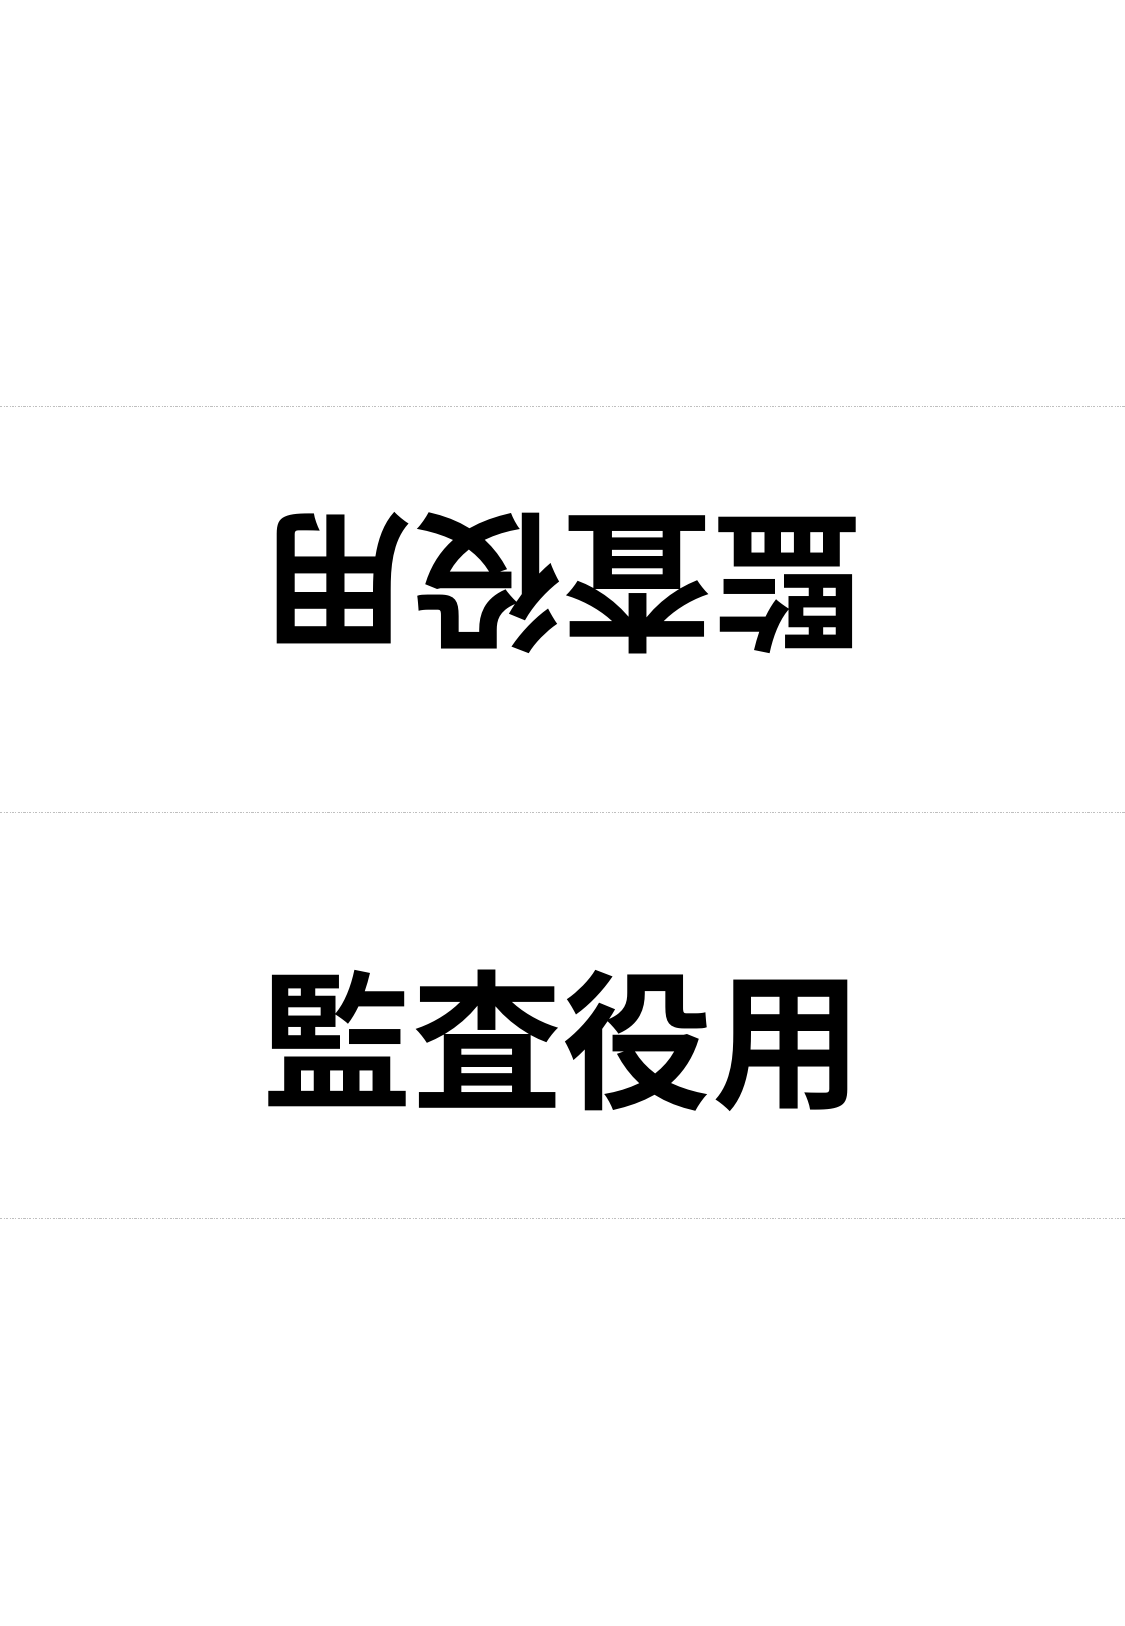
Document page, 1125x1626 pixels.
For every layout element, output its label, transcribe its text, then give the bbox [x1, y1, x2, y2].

text_box 監査役用 [247, 939, 878, 1135]
text_box 監査役用 [247, 489, 878, 684]
